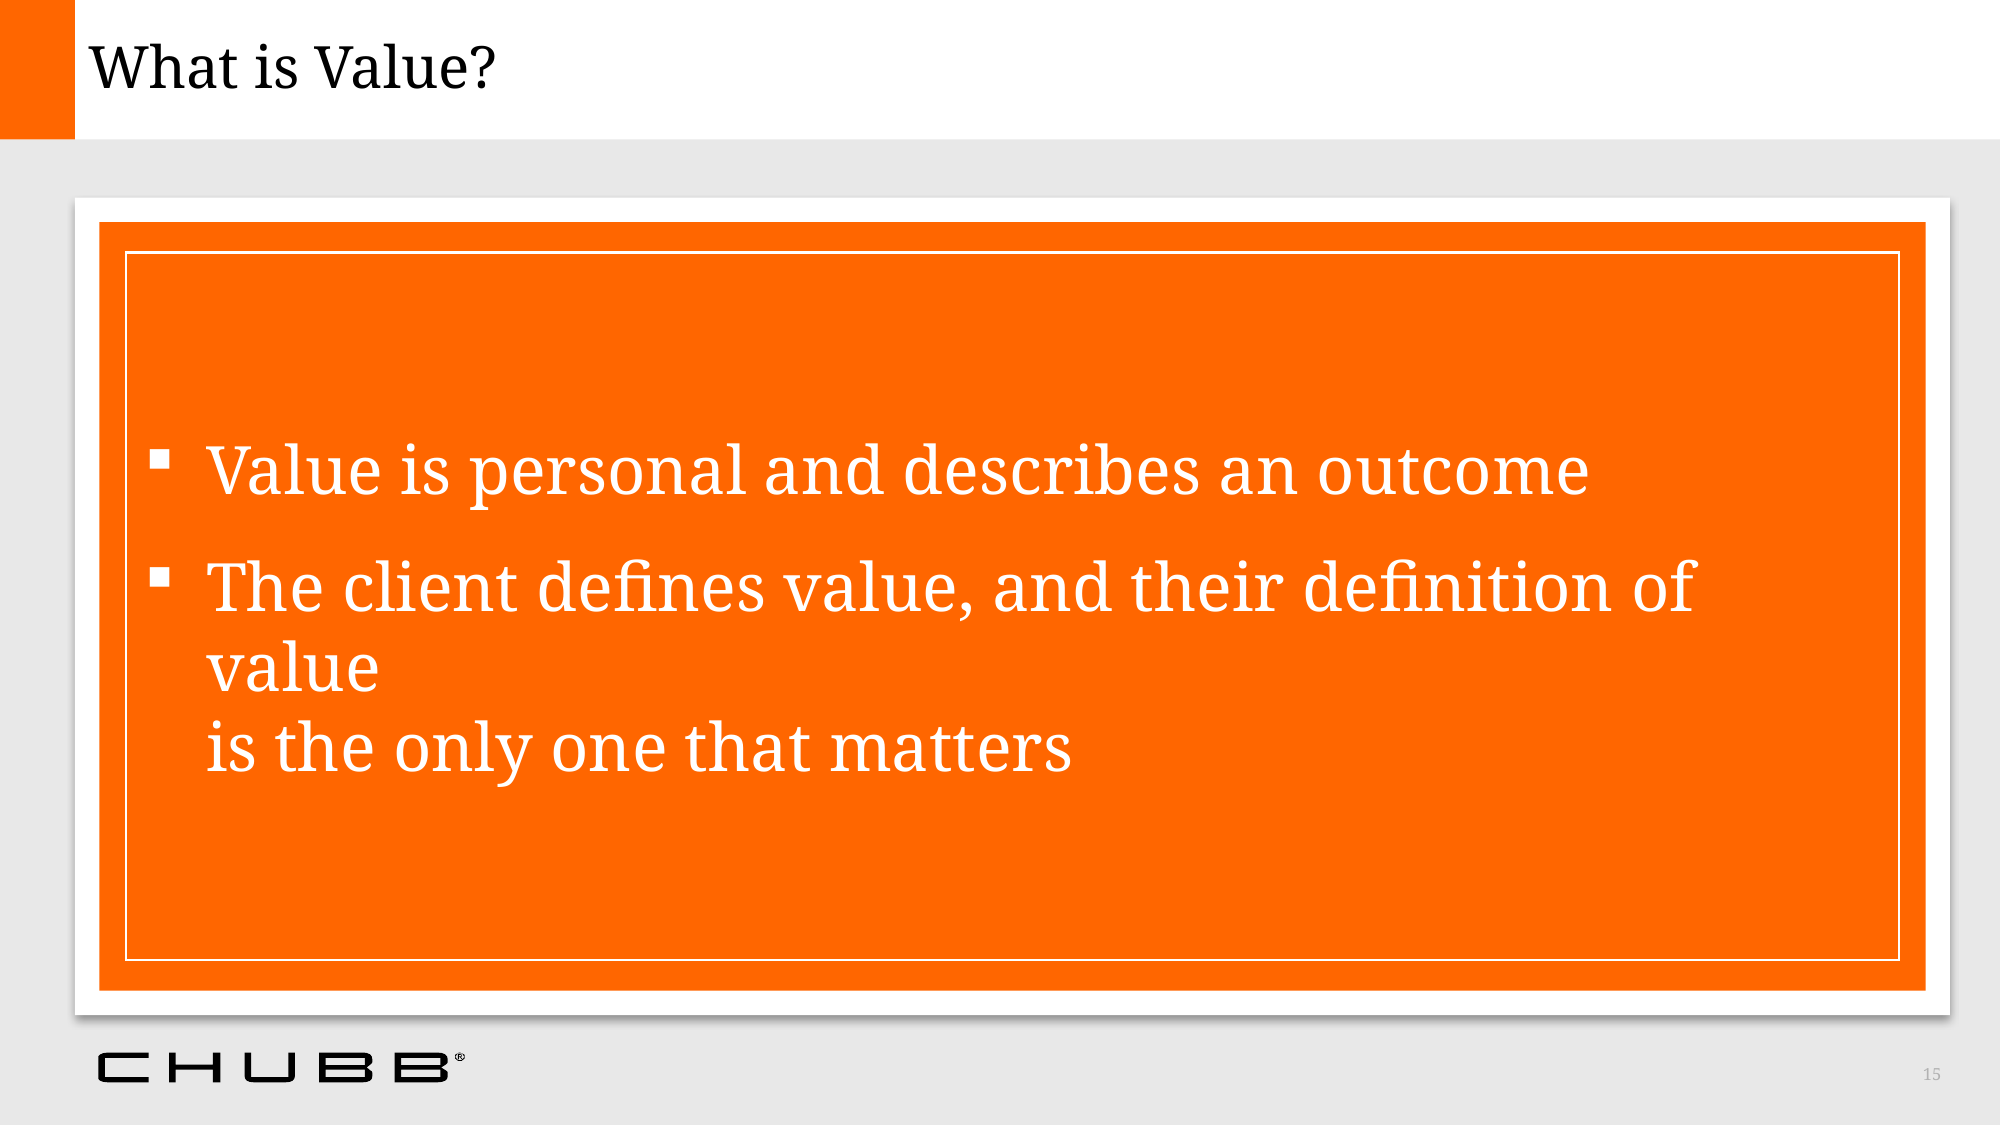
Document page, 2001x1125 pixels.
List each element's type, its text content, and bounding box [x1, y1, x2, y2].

text_box Value is personal and describes an outcome The client defines value, and their definition of value is the only one that matters [98, 221, 1927, 992]
text_box [74, 197, 1950, 1016]
text_box [125, 251, 1900, 961]
title What is Value? [73, 14, 1799, 126]
slide_number 15 [1849, 1033, 1957, 1094]
